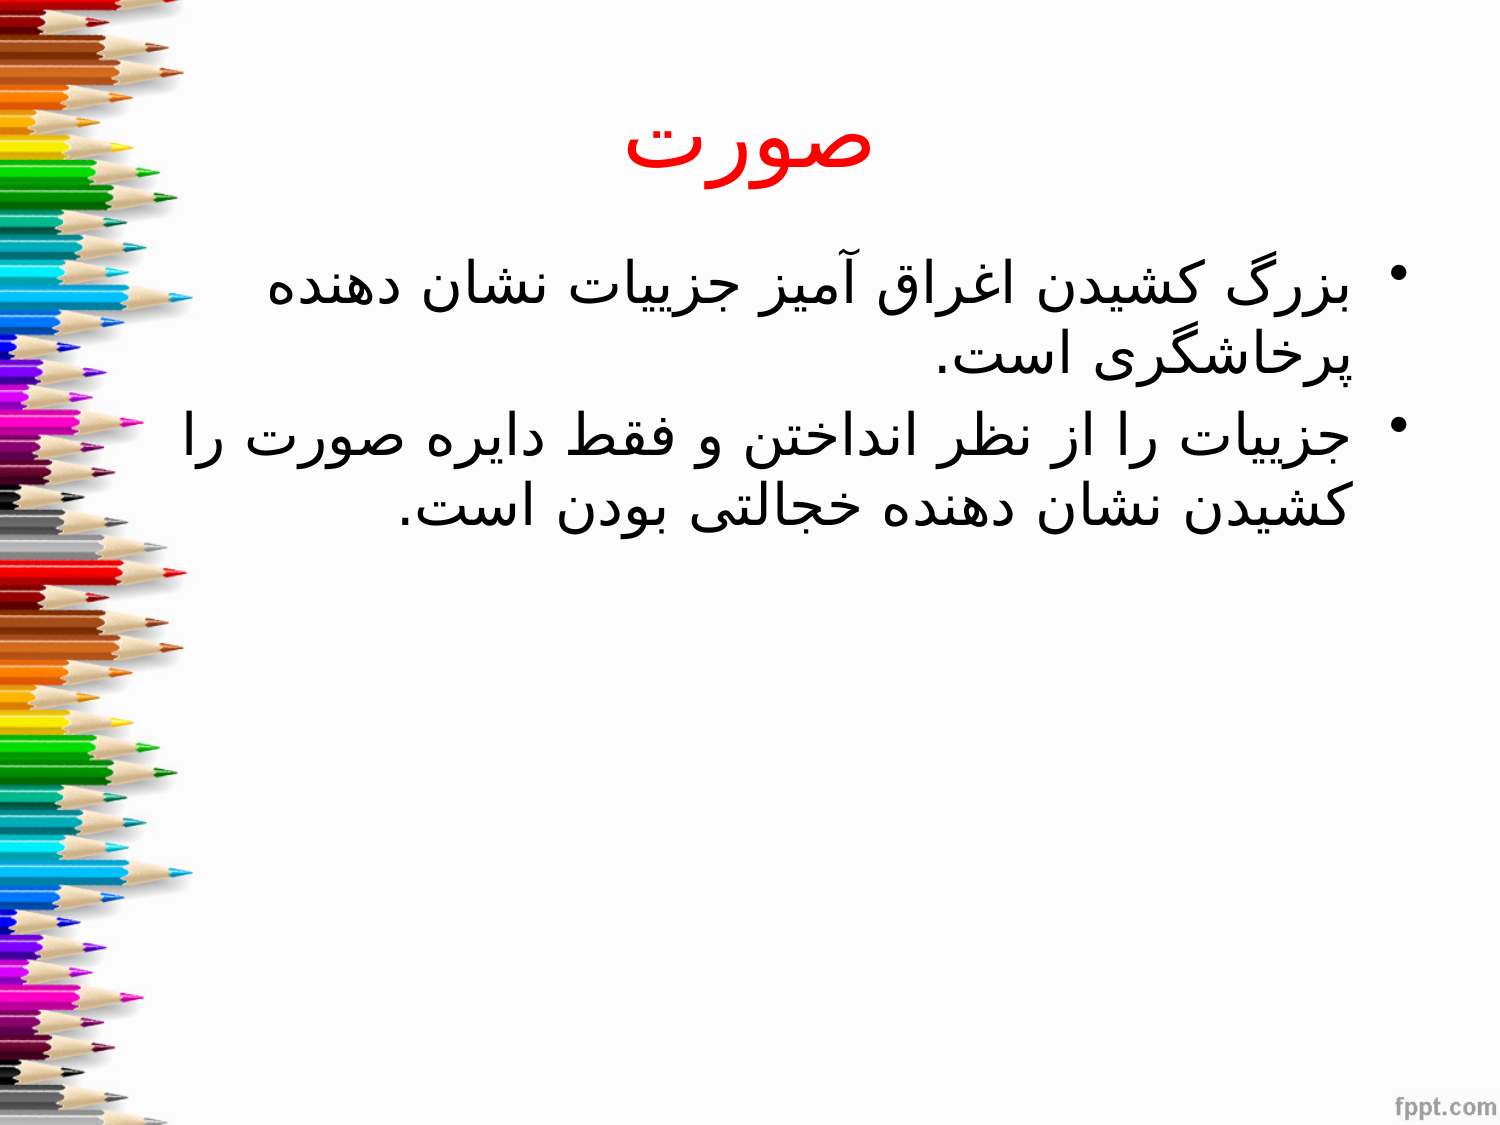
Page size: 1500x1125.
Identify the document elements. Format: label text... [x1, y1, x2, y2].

title صورت [75, 75, 1425, 188]
picture [0, 0, 1500, 1125]
picture [0, 309, 123, 860]
list بزرگ کشیدن اغراق آمیز جزییات نشان دهنده پرخاشگری است. جزییات را از نظر انداختن و فقط دایره صورت را کشیدن نشان دهنده خجالتی بودن است. [123, 237, 1425, 1038]
